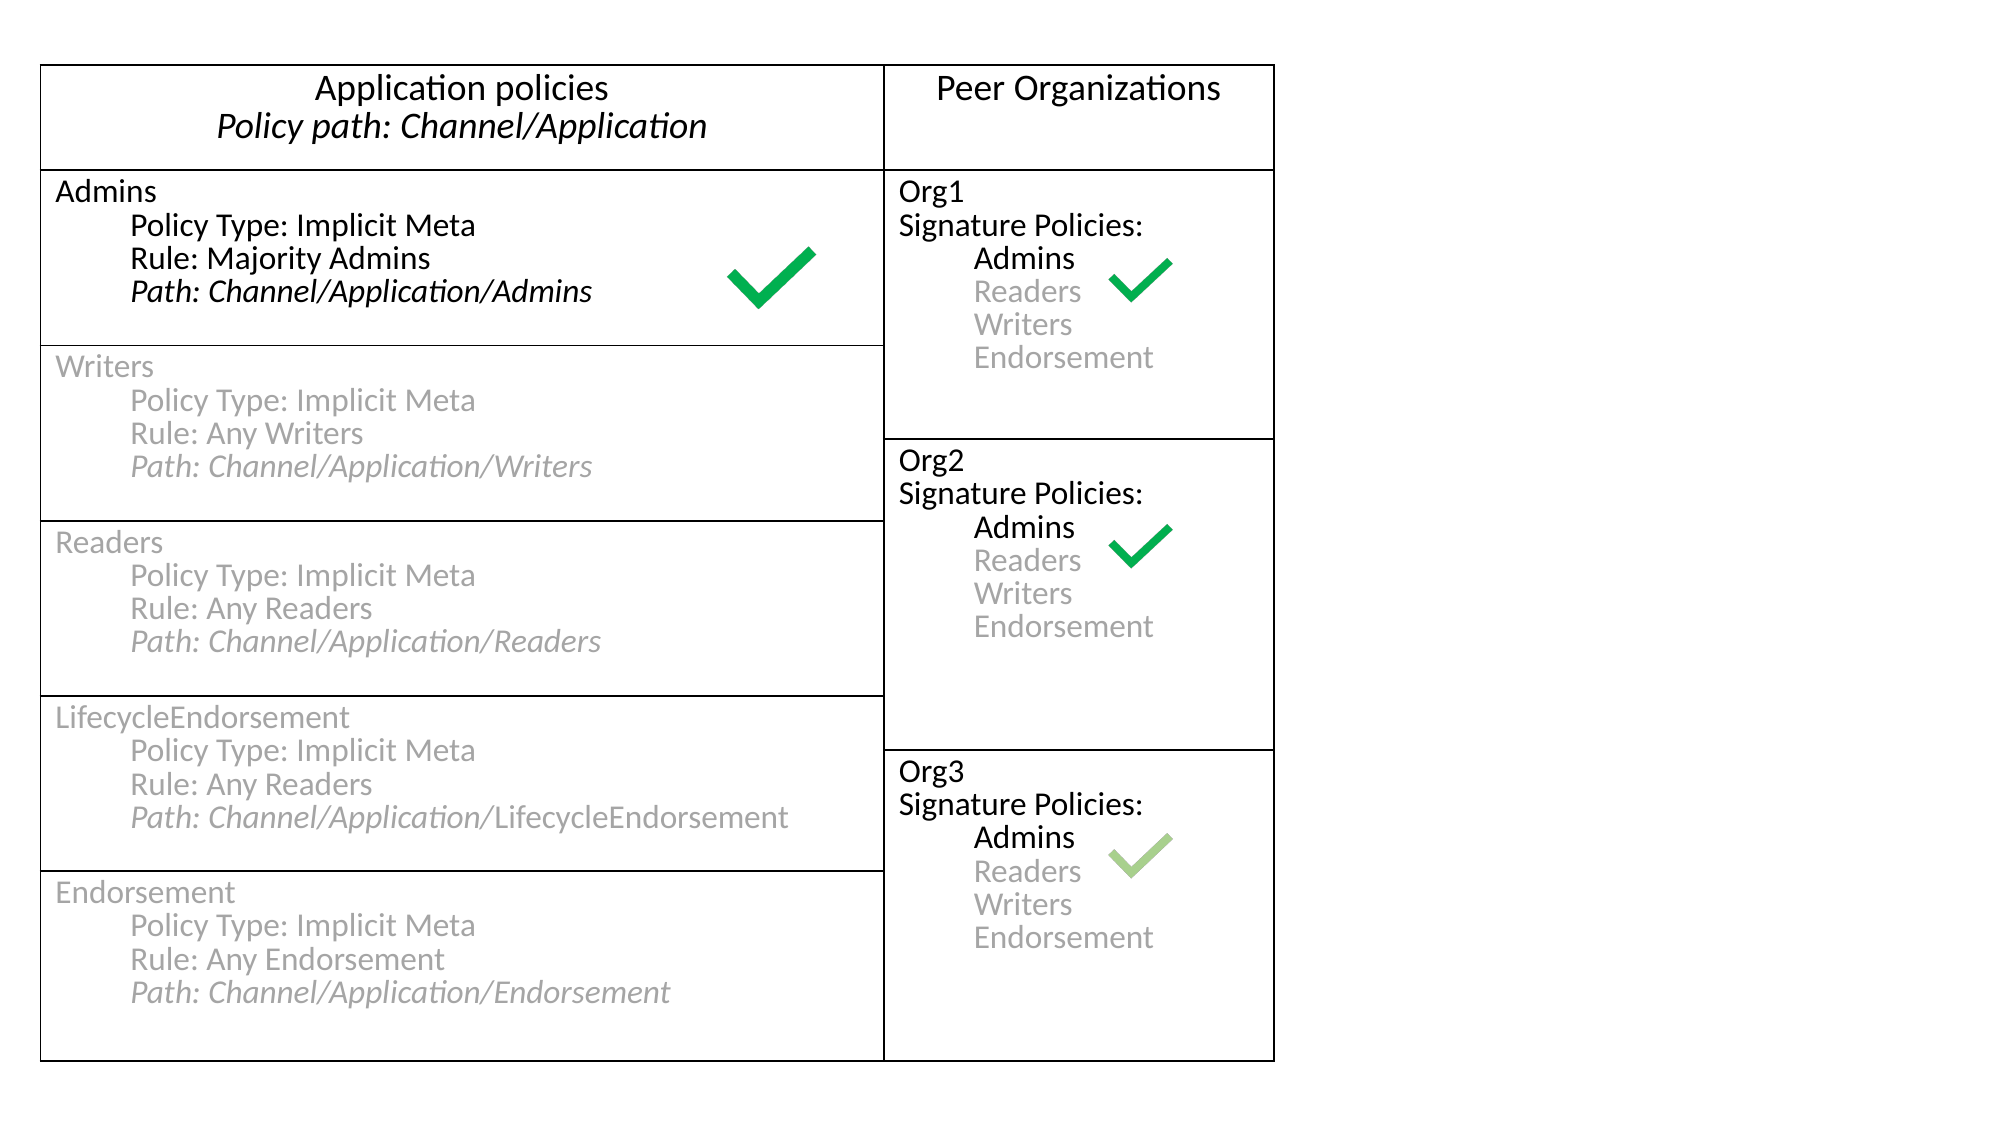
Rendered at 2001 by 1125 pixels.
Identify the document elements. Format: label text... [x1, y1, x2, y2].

picture [1107, 247, 1174, 313]
table_cell Endorsement Policy Type: Implicit Meta Rule: Any Endorsement Path: Channel/Application/Endorsement [41, 872, 883, 1060]
picture [1107, 822, 1174, 889]
table_cell Readers Policy Type: Implicit Meta Rule: Any Readers Path: Channel/Application/Readers [41, 522, 883, 695]
table_cell Org1 Signature Policies: Admins Readers Writers Endorsement [885, 171, 1273, 438]
table_header Application policies Policy path: Channel/Application [41, 66, 883, 169]
table_cell Writers Policy Type: Implicit Meta Rule: Any Writers Path: Channel/Application/Writers [41, 346, 883, 520]
table_header Peer Organizations [885, 66, 1273, 169]
table_cell LifecycleEndorsement Policy Type: Implicit Meta Rule: Any Readers Path: Channel/Application/LifecycleEndorsement [41, 697, 883, 870]
picture [1107, 513, 1174, 579]
table_cell Admins Policy Type: Implicit Meta Rule: Majority Admins Path: Channel/Application/Admins [41, 171, 883, 345]
table_cell Org3 Signature Policies: Admins Readers Writers Endorsement [885, 751, 1273, 1060]
table_cell Org2 Signature Policies: Admins Readers Writers Endorsement [885, 440, 1273, 749]
picture [725, 230, 818, 324]
